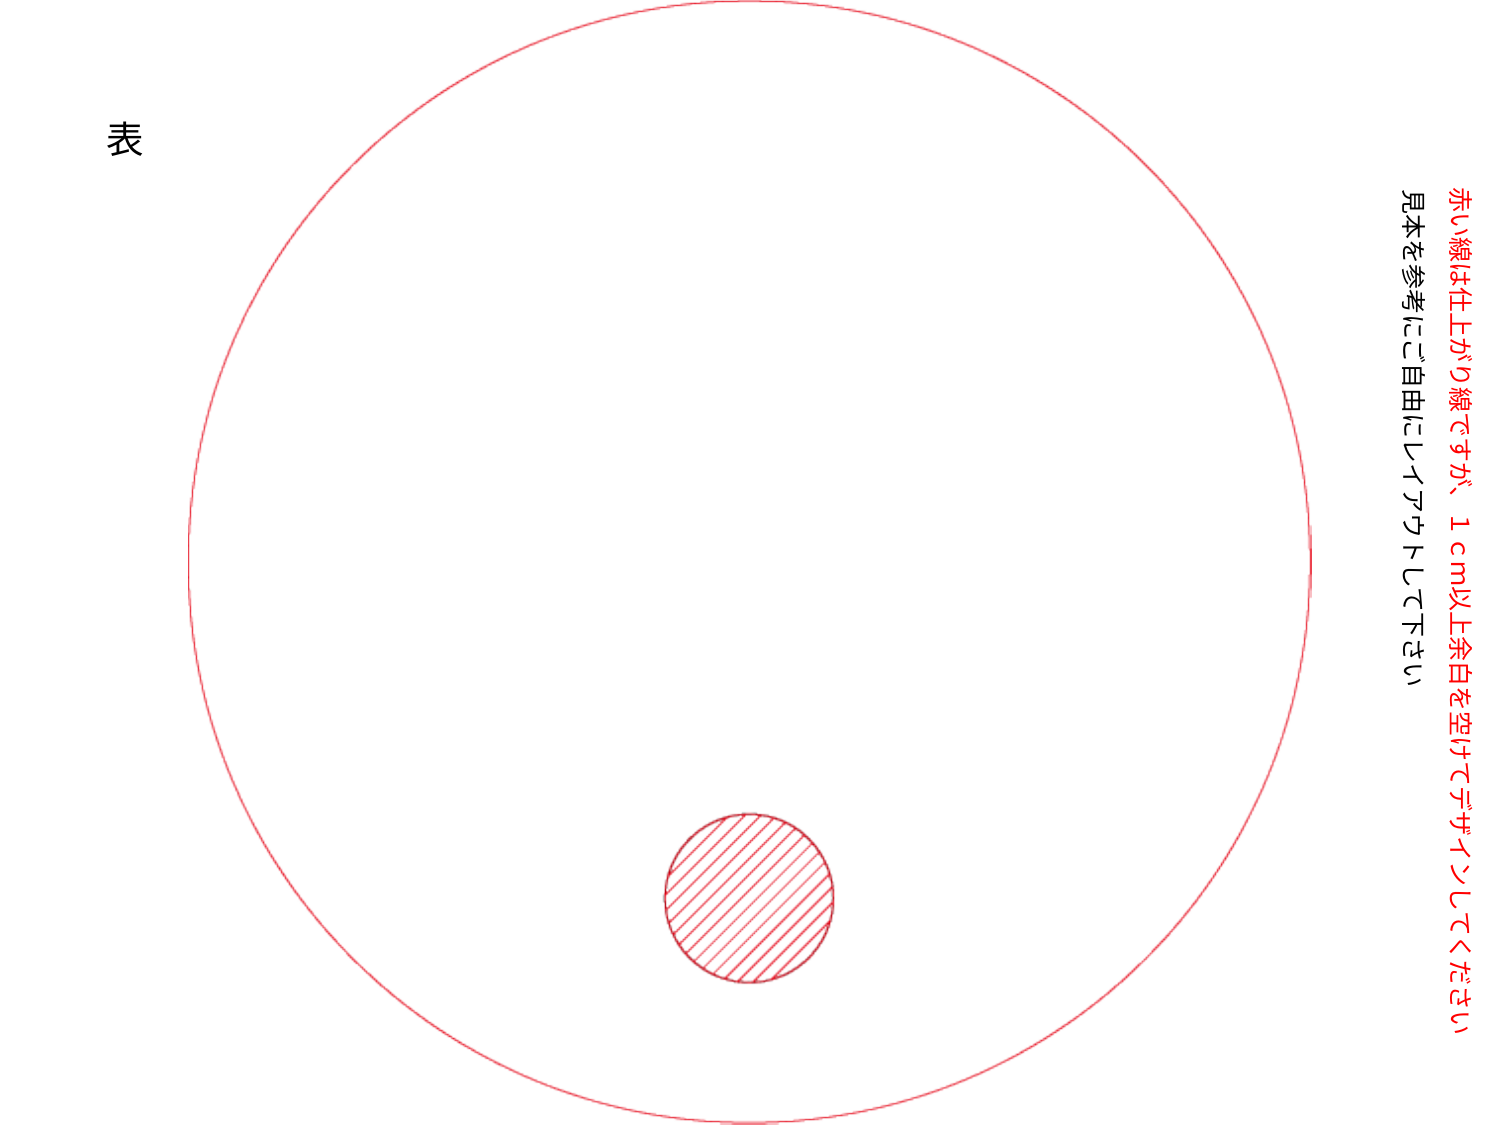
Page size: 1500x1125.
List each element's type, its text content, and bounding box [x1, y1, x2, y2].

picture [188, 0, 1312, 1125]
text_box 見本を参考にご自由にレイアウトして下さい [1375, 174, 1423, 1021]
text_box 赤い線は仕上がり線ですが、１ｃｍ以上余白を空けてデザインしてください [1423, 172, 1484, 1125]
text_box 表 [92, 108, 160, 169]
